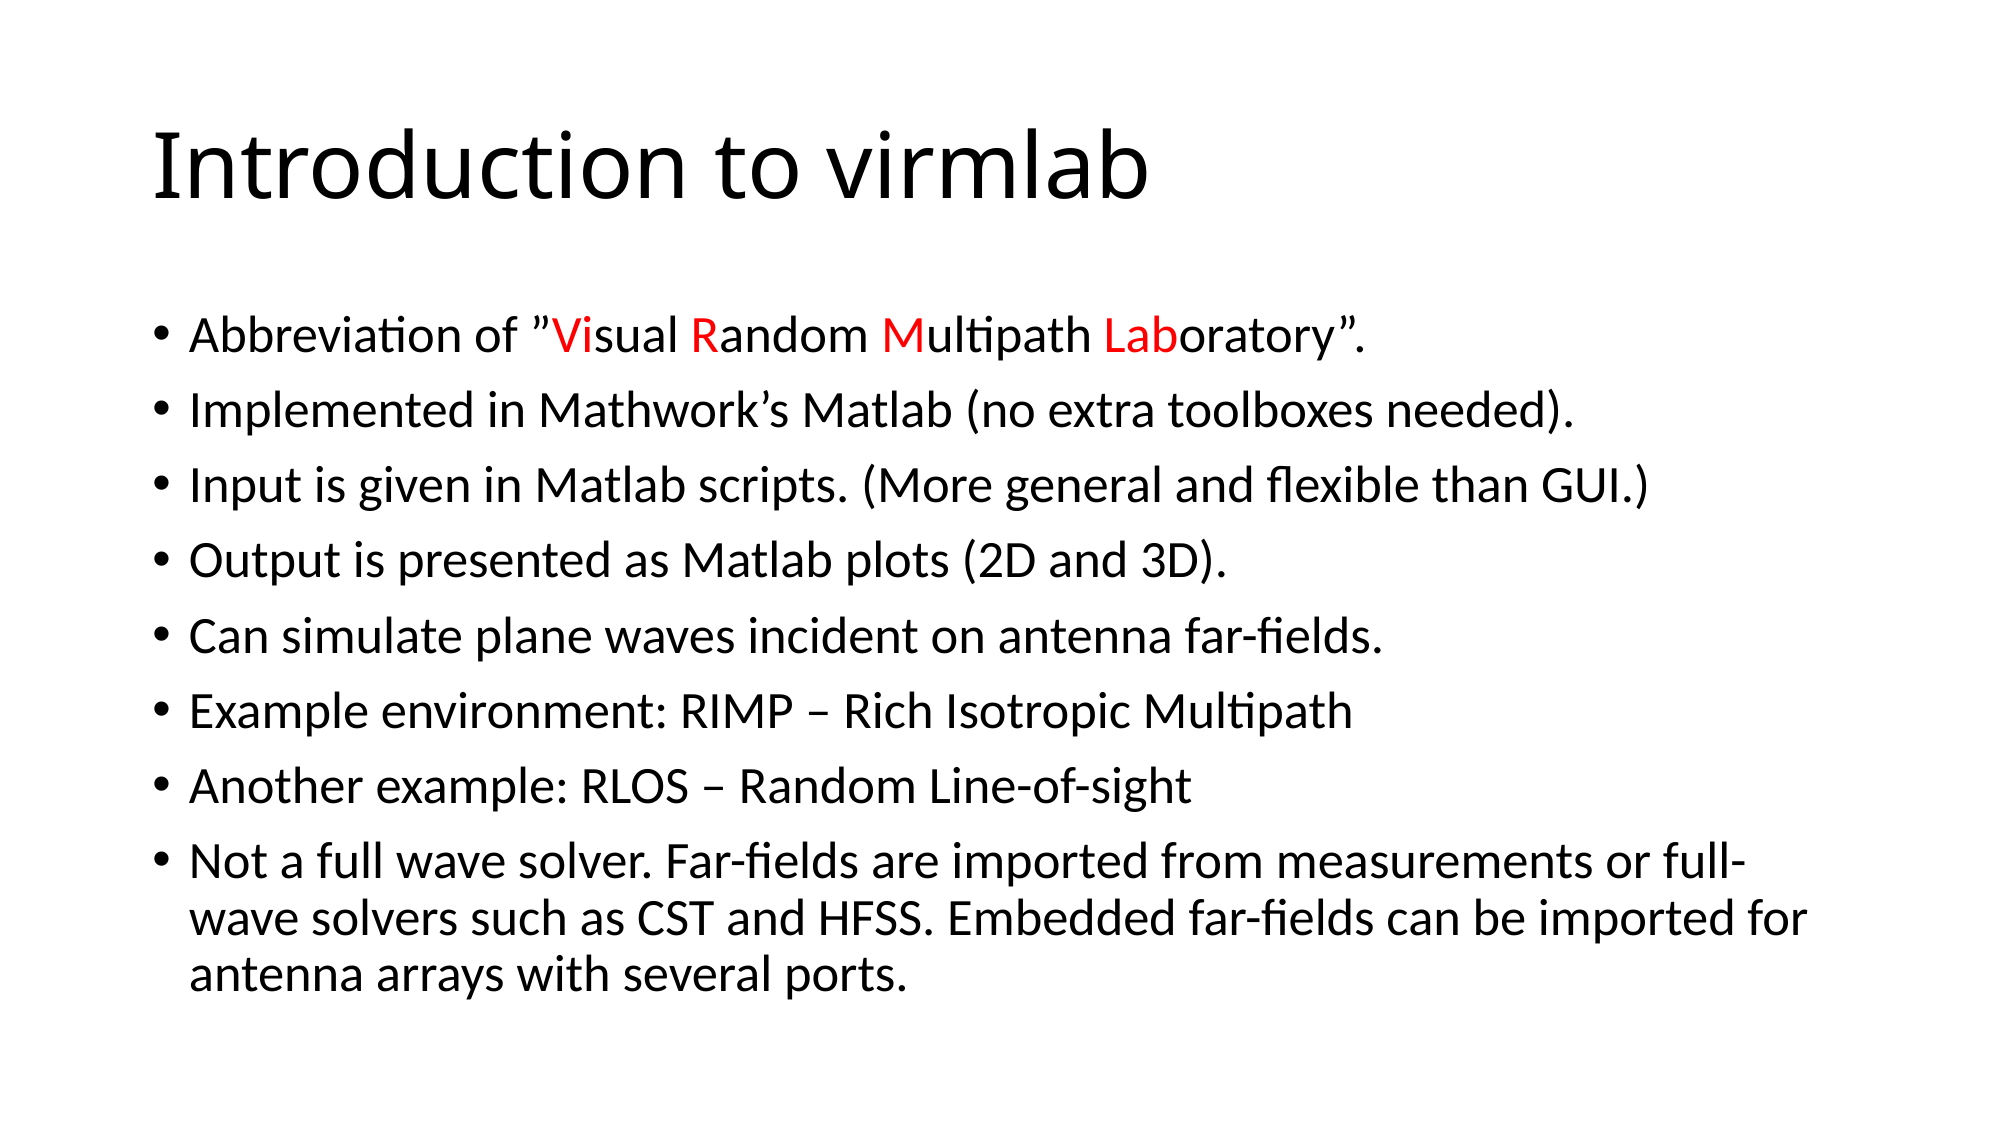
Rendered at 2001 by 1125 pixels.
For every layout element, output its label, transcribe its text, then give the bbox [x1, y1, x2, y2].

list Abbreviation of ”Visual Random Multipath Laboratory”. Implemented in Mathwork’s Matlab (no extra toolboxes needed). Input is given in Matlab scripts. (More general and flexible than GUI.) Output is presented as Matlab plots (2D and 3D). Can simulate plane waves incident on antenna far-fields. Example environment: RIMP – Rich Isotropic Multipath Another example: RLOS – Random Line-of-sight Not a full wave solver. Far-fields are imported from measurements or full-wave solvers such as CST and HFSS. Embedded far-fields can be imported for antenna arrays with several ports. [137, 299, 1863, 1014]
title Introduction to virmlab [137, 59, 1863, 278]
